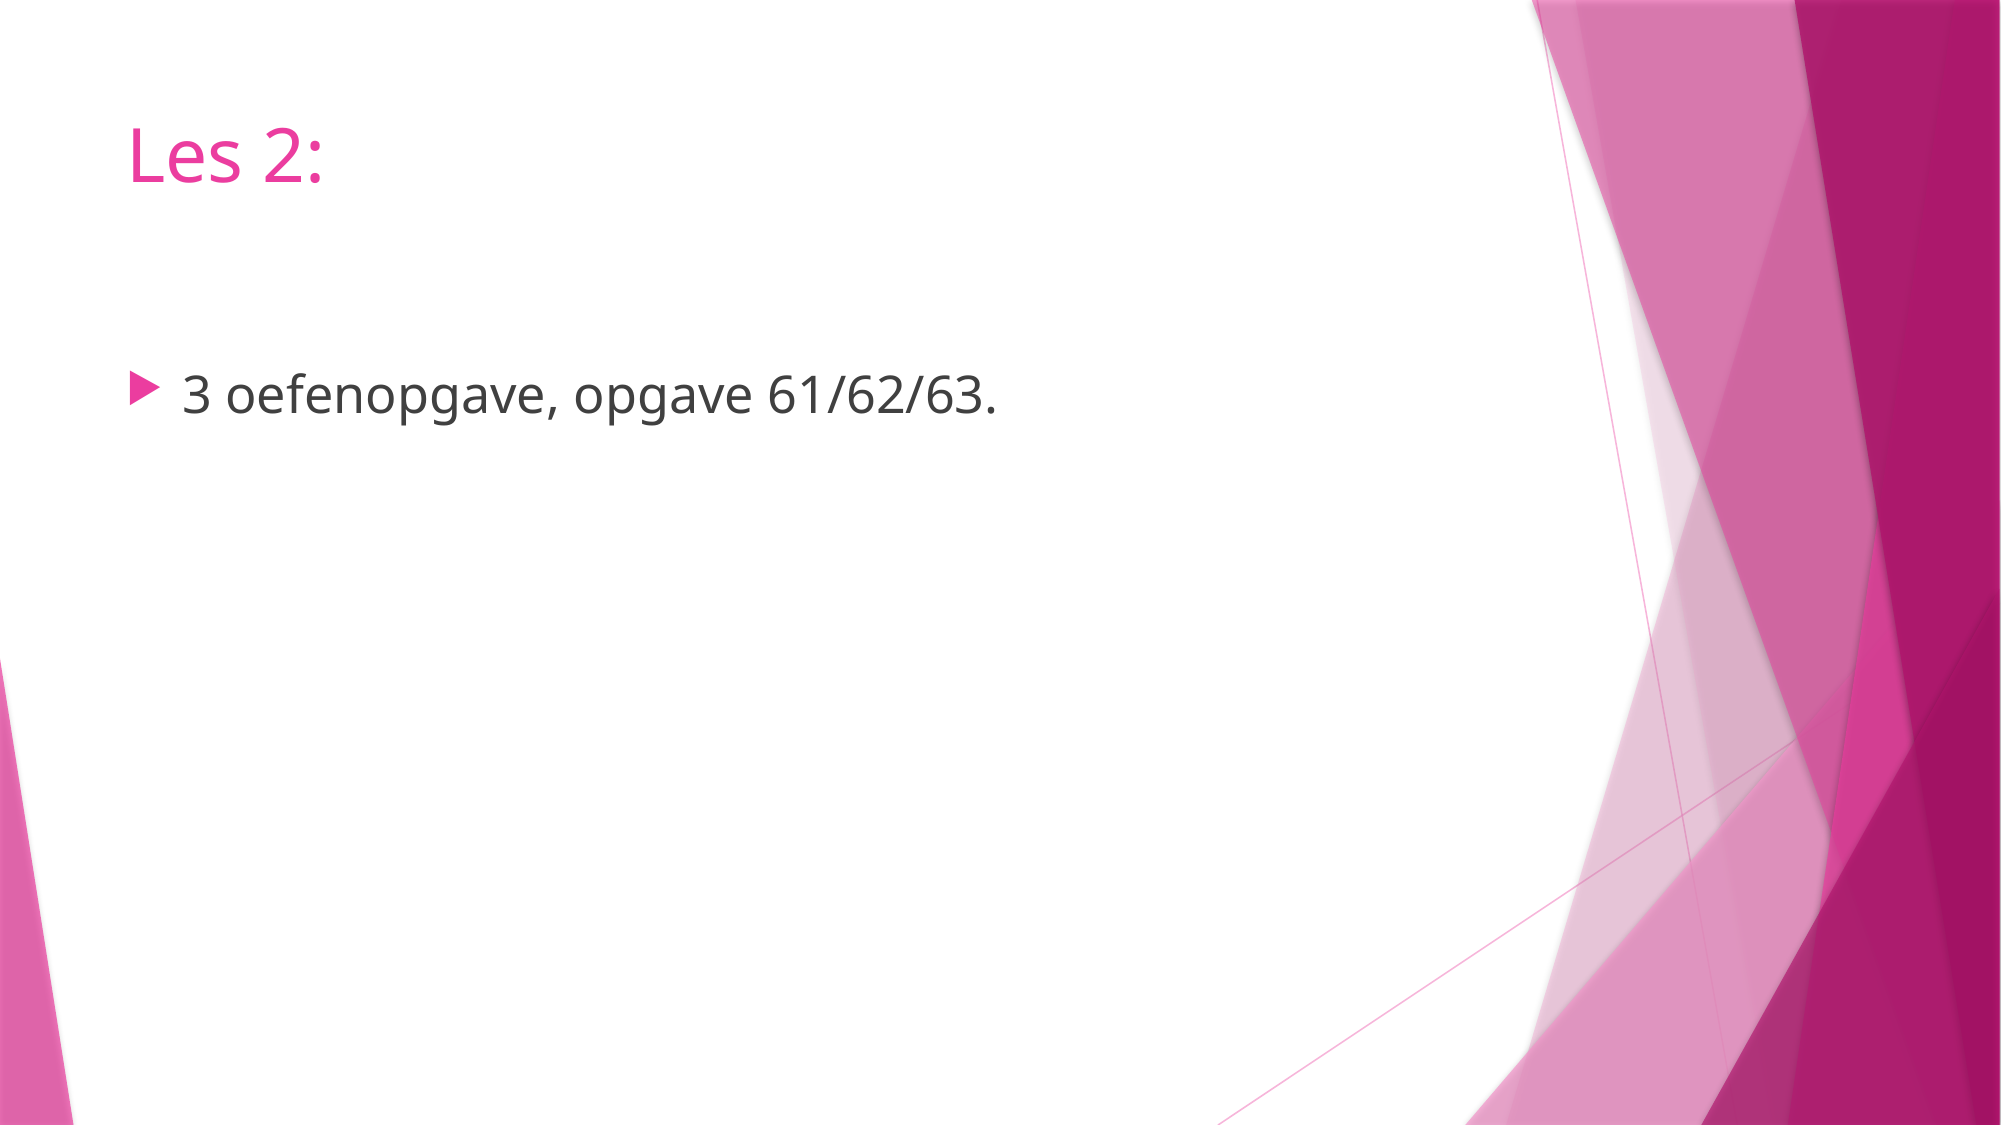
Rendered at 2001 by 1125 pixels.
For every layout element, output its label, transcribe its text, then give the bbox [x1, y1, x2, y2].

list 3 oefenopgave, opgave 61/62/63. [111, 354, 1522, 992]
title Les 2: [111, 99, 1522, 317]
